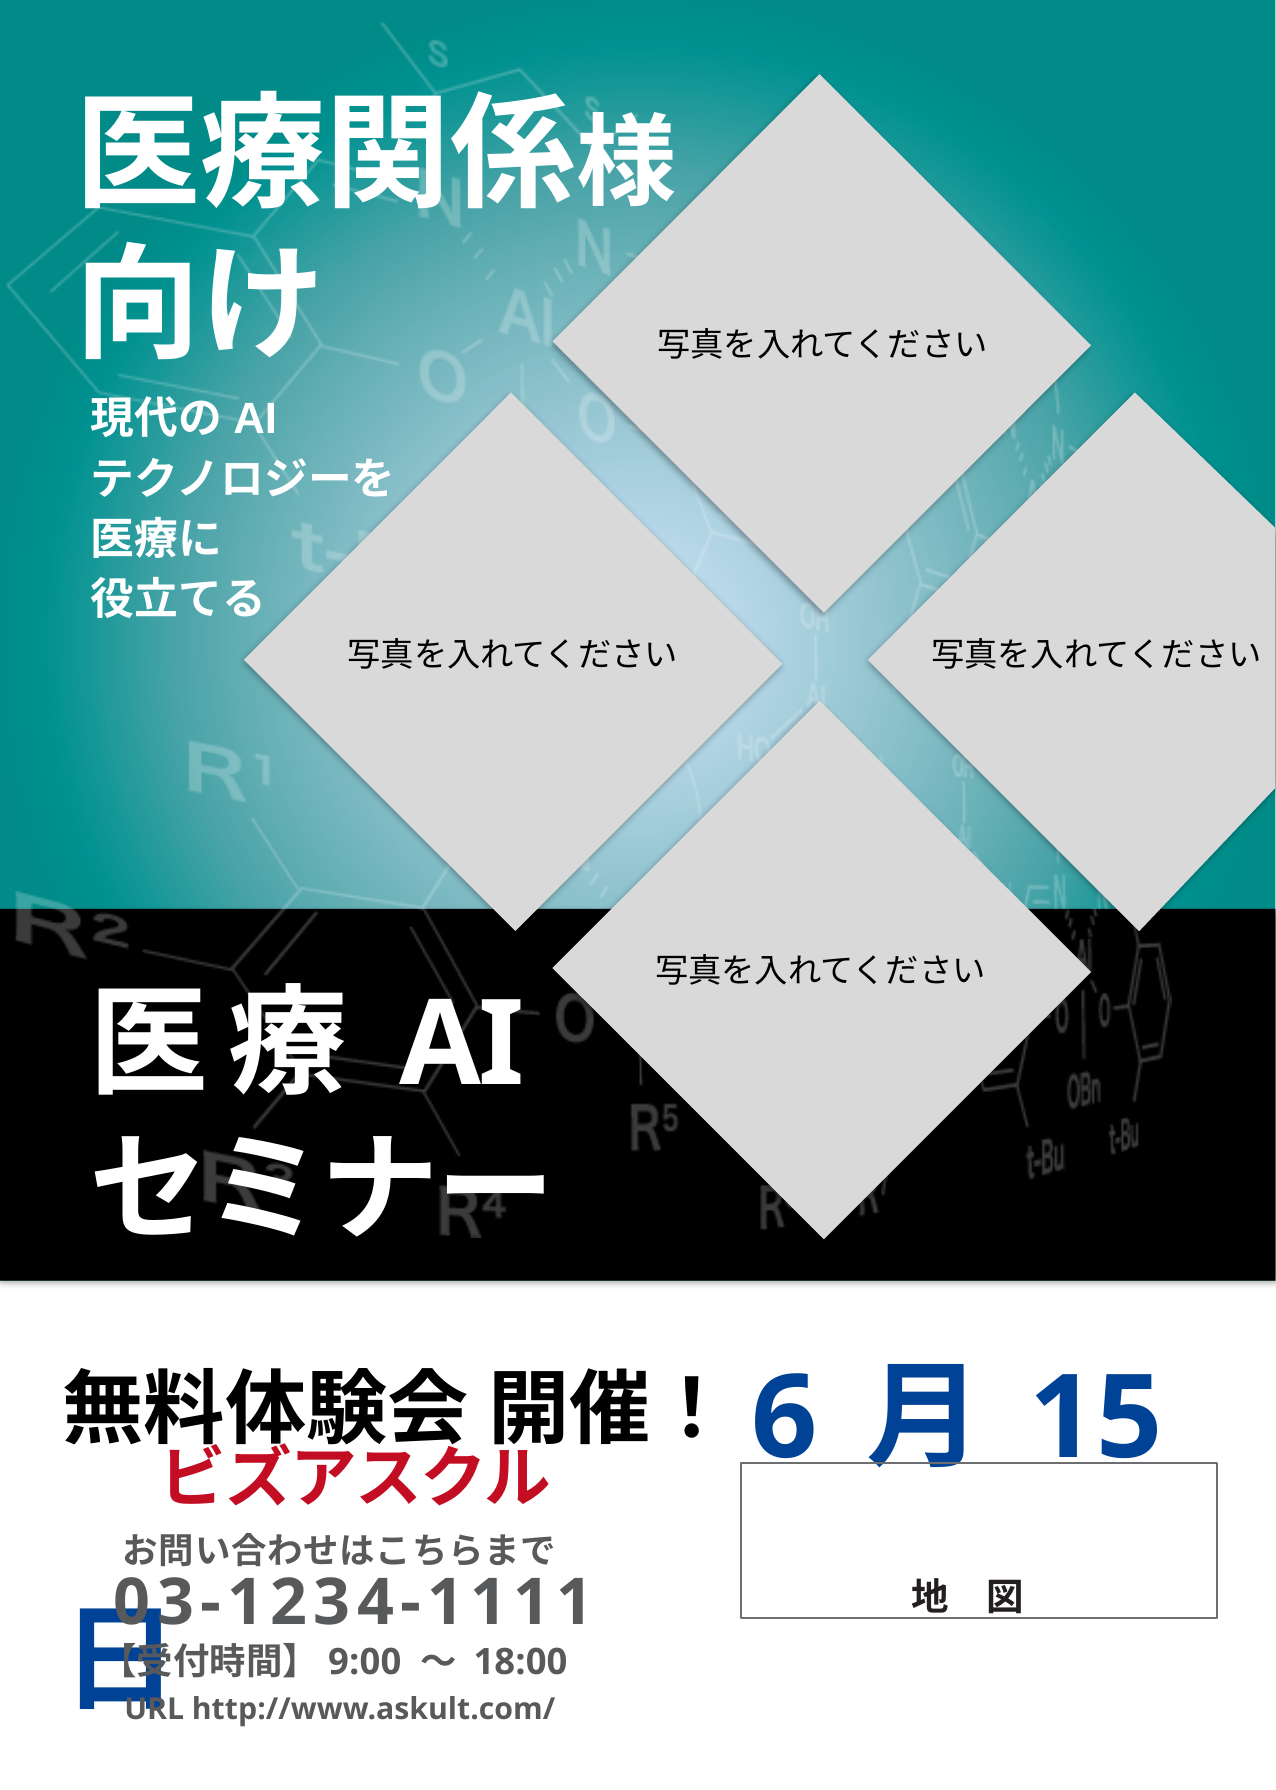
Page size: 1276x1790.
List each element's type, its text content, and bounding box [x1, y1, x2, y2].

text_box 無料体験会 開催！6月15日 [60, 1290, 1215, 1724]
text_box 03-1234-1111 [111, 1557, 618, 1636]
text_box URL http://www.askult.com/ [122, 1686, 679, 1726]
picture [0, 0, 1276, 1282]
text_box ビズアスクル [157, 1433, 739, 1516]
text_box お問い合わせはこちらまで [120, 1525, 560, 1557]
text_box 地 図 [741, 1462, 1218, 1618]
text_box 【受付時間】9:00 ～ 18:00 [98, 1636, 675, 1682]
